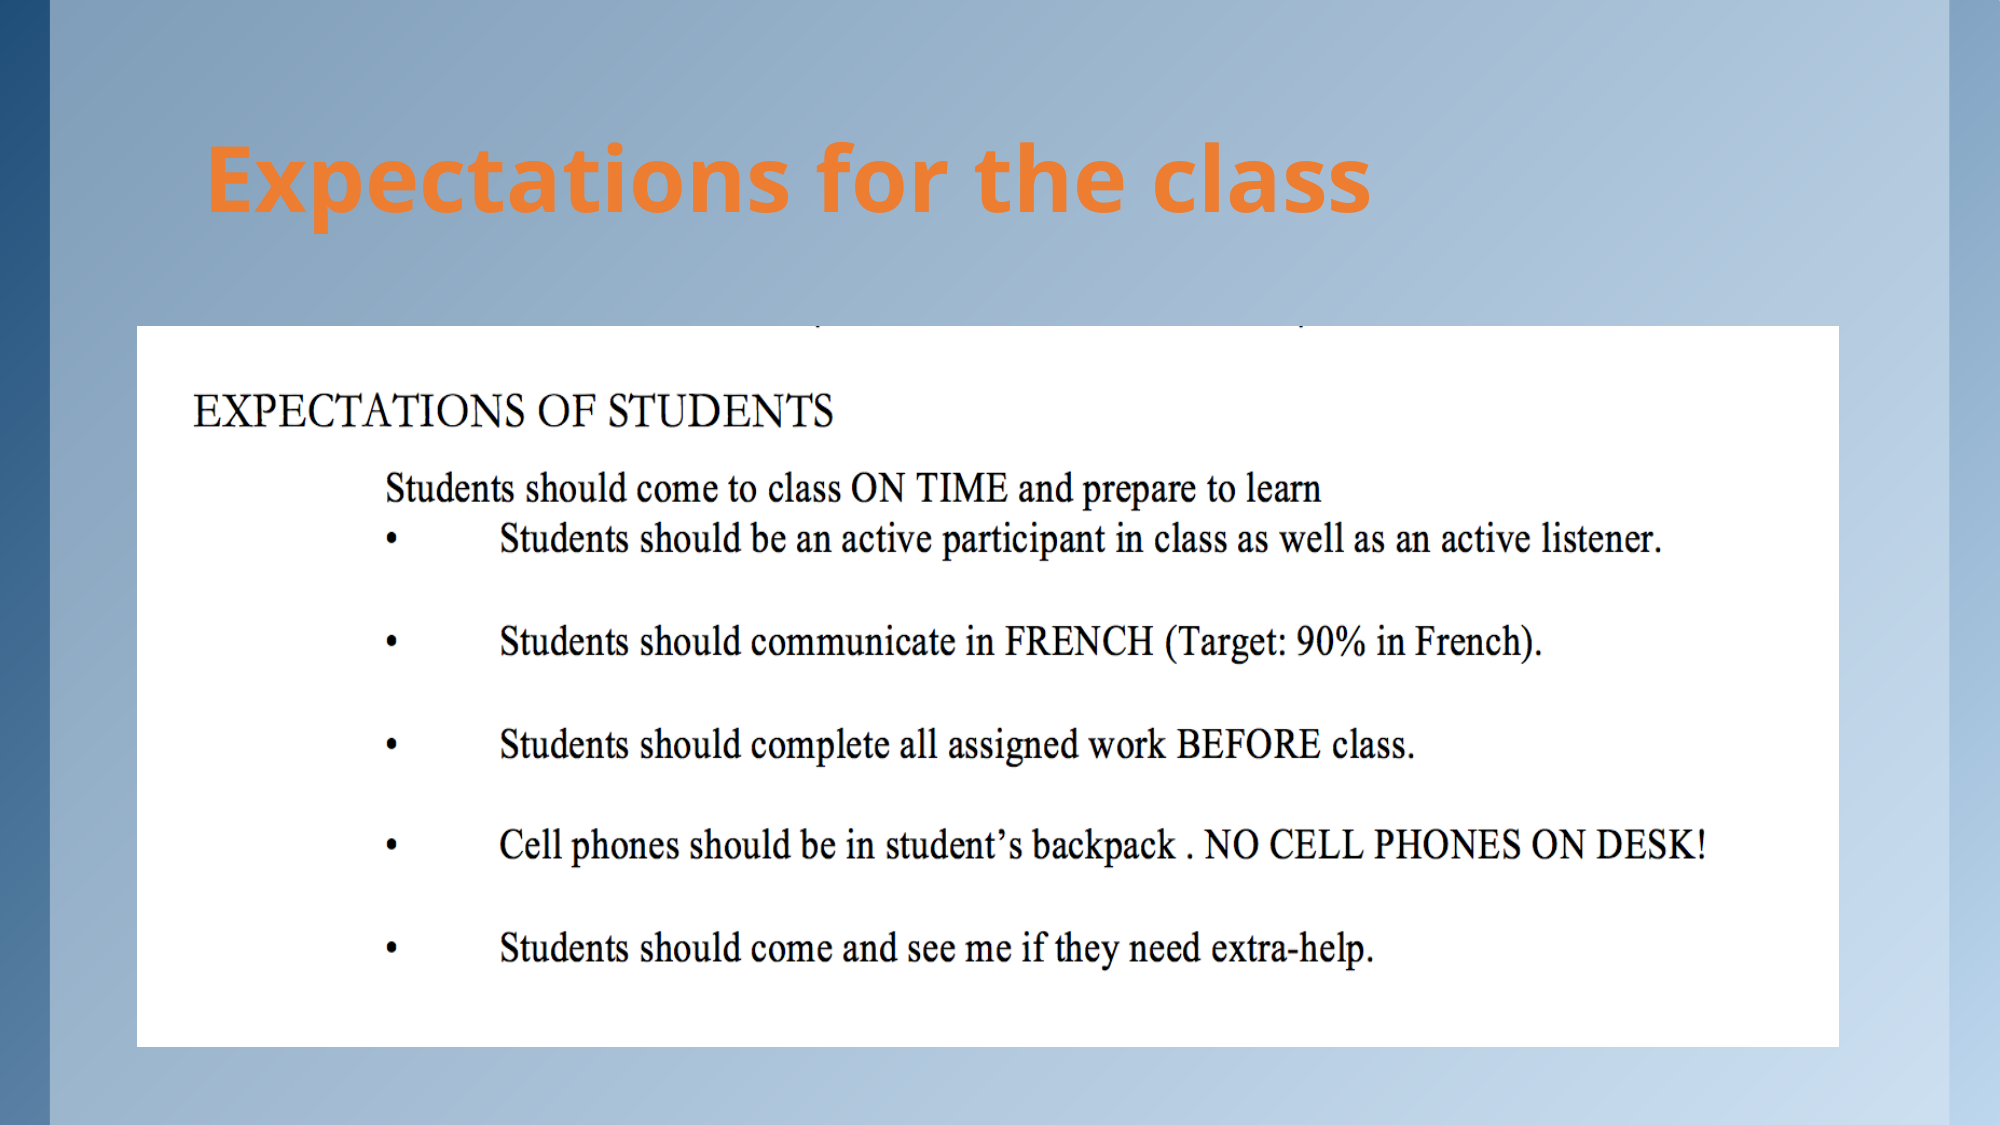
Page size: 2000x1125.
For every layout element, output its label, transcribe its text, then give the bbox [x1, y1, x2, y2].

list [137, 326, 1839, 1047]
title Expectations for the class [183, 12, 1850, 242]
